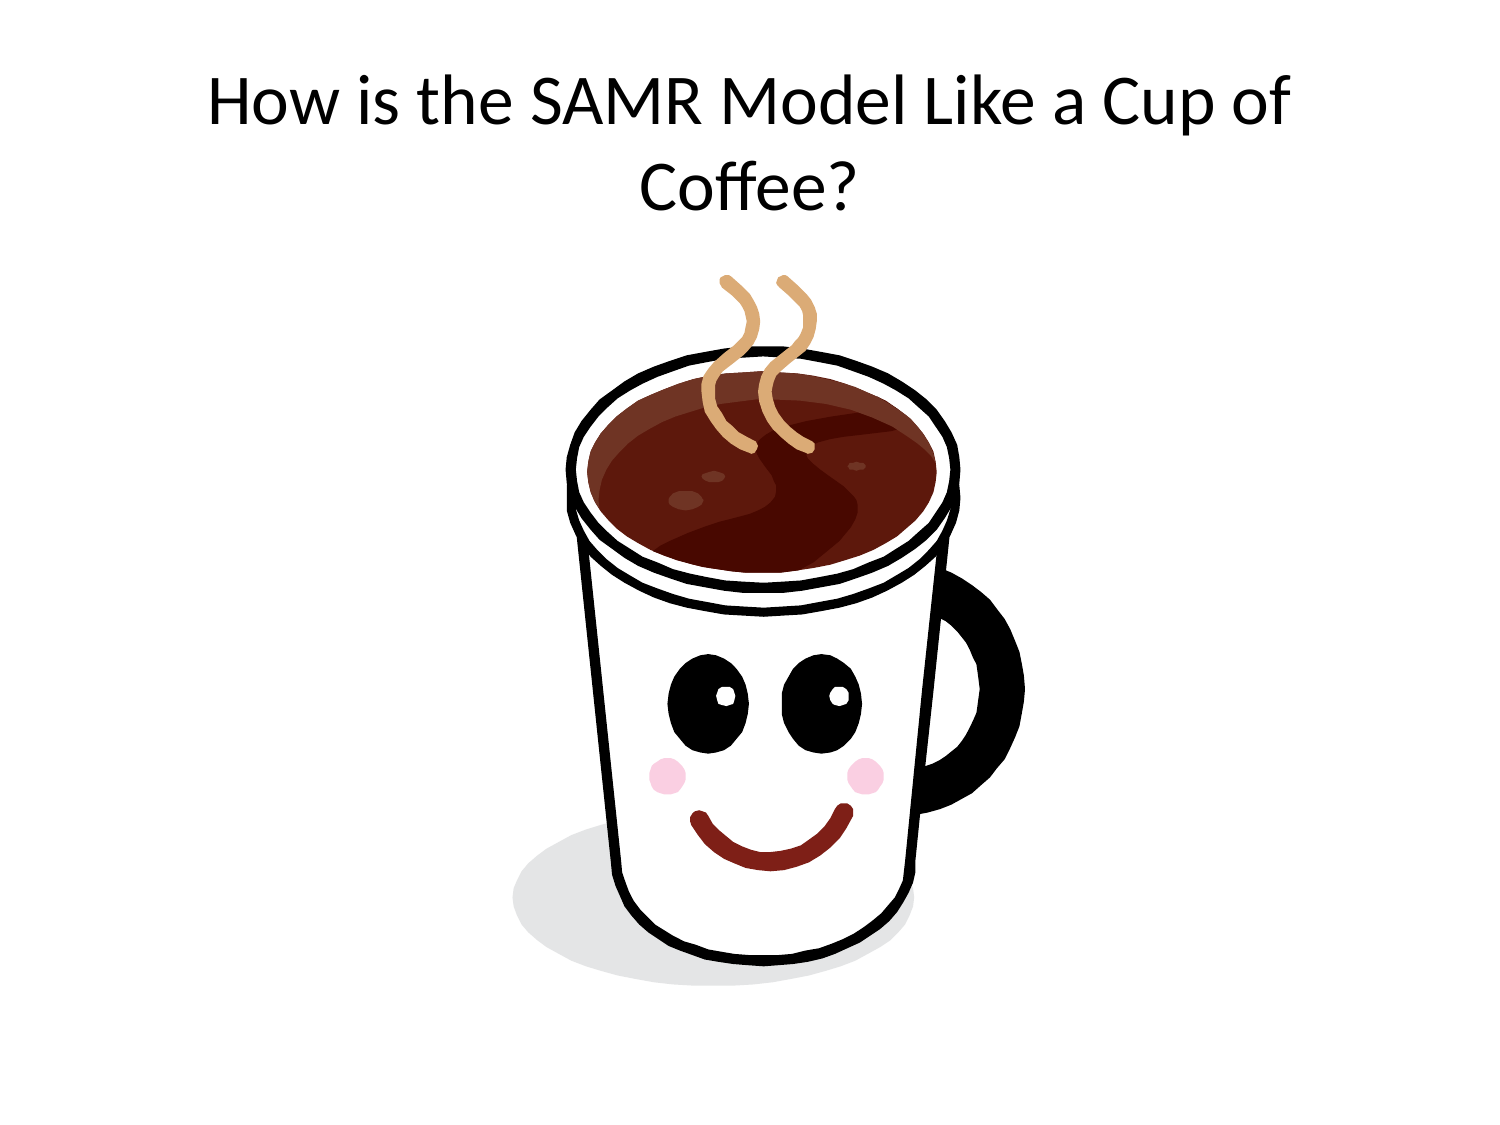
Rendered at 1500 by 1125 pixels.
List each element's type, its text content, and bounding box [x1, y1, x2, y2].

title How is the SAMR Model Like a Cup of Coffee? [75, 45, 1425, 233]
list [512, 274, 1026, 986]
